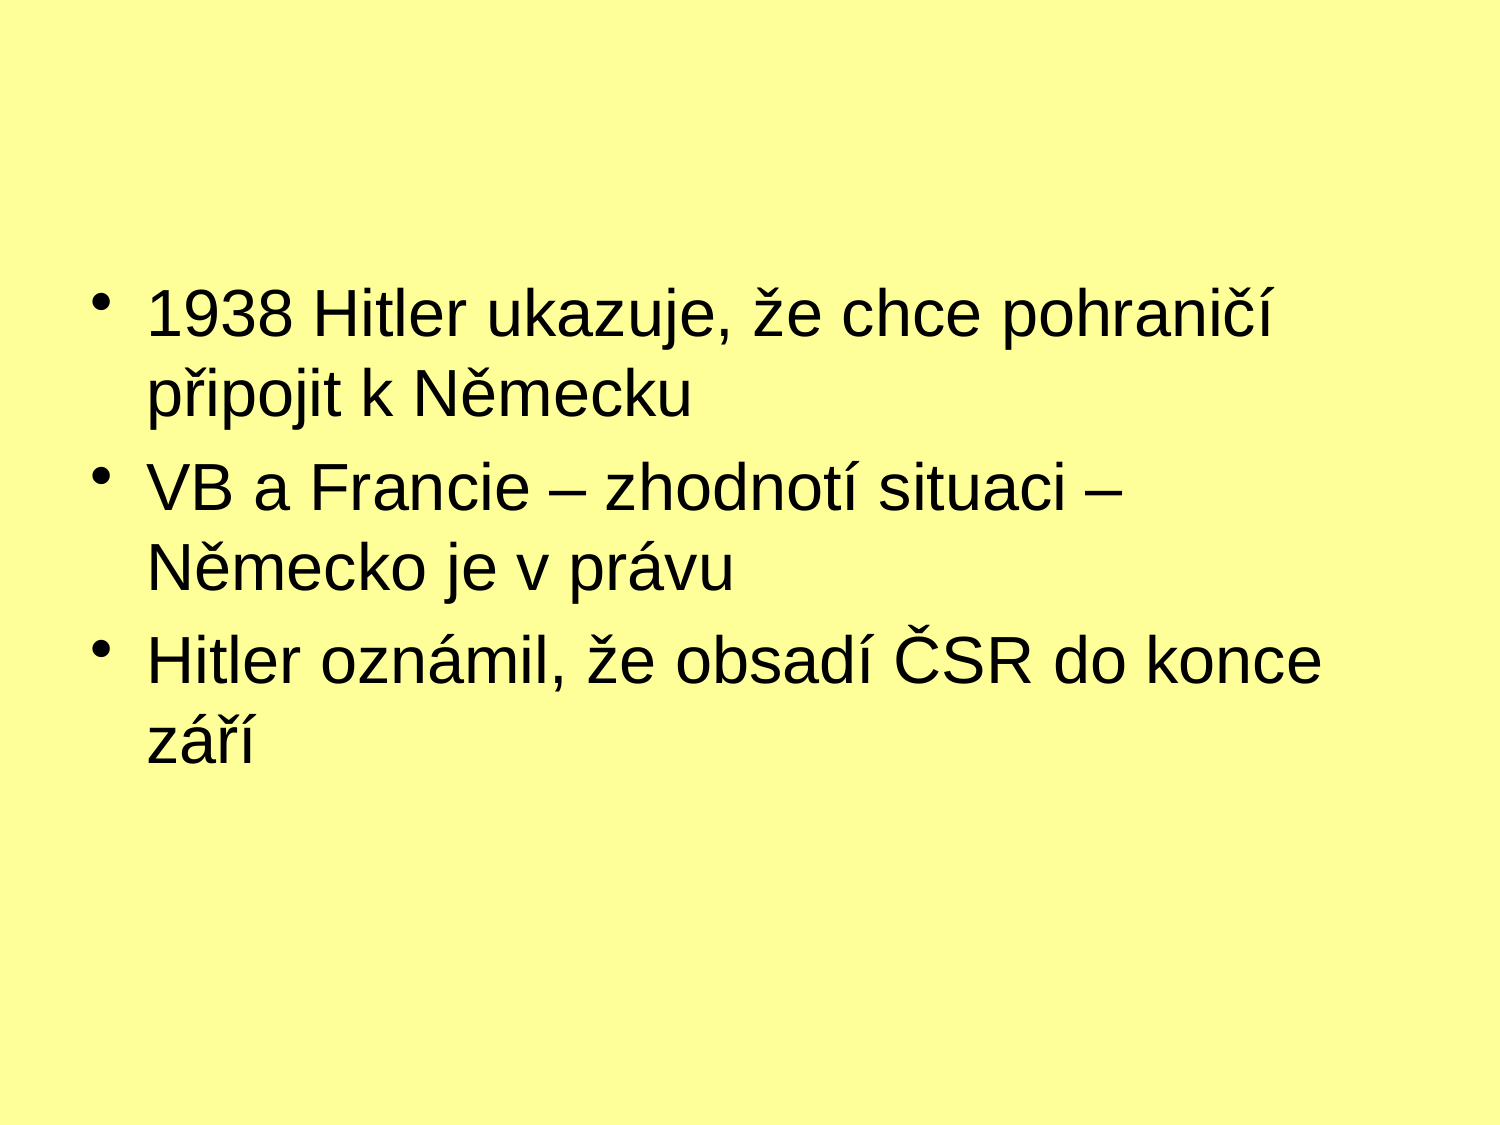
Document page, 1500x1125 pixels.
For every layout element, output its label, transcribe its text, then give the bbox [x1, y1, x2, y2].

list 1938 Hitler ukazuje, že chce pohraničí připojit k Německu VB a Francie – zhodnotí situaci – Německo je v právu Hitler oznámil, že obsadí ČSR do konce září [75, 262, 1425, 1005]
